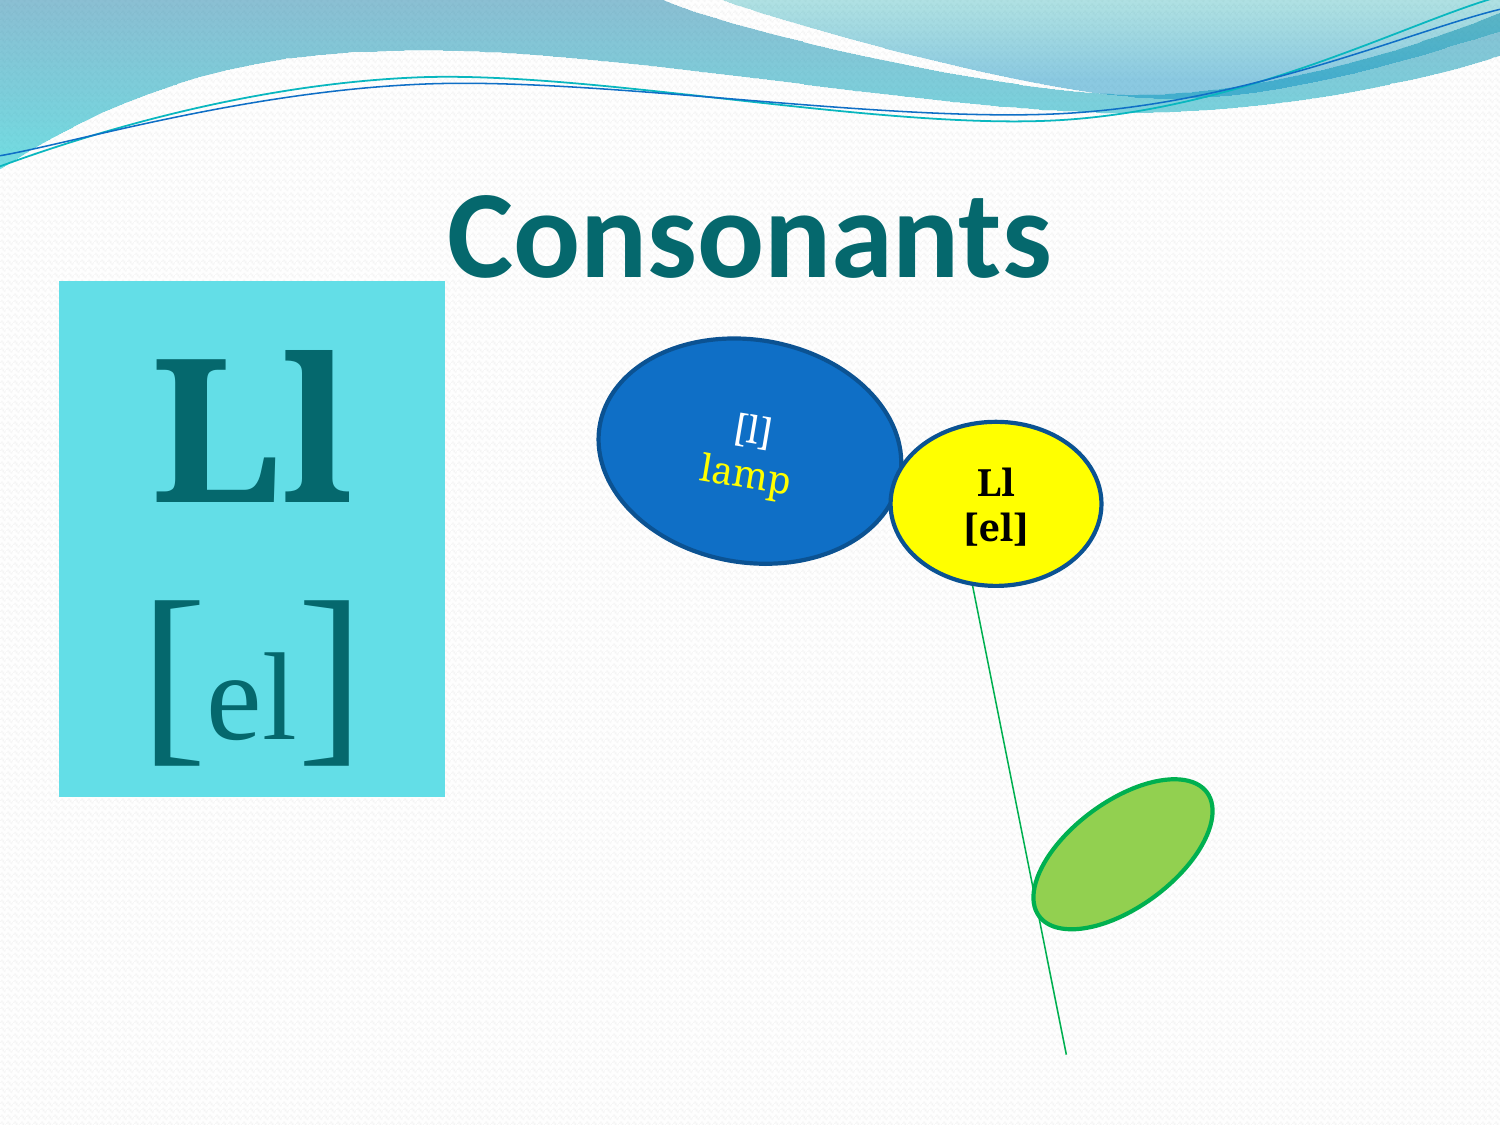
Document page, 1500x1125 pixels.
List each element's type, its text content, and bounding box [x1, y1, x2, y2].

table_header Ll [el] [59, 281, 445, 797]
text_box [1031, 880, 1178, 932]
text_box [784, 773, 1255, 868]
text_box Ll [el] [888, 419, 1104, 588]
title Consonants [75, 115, 1425, 303]
text_box [l] lamp [596, 336, 904, 566]
